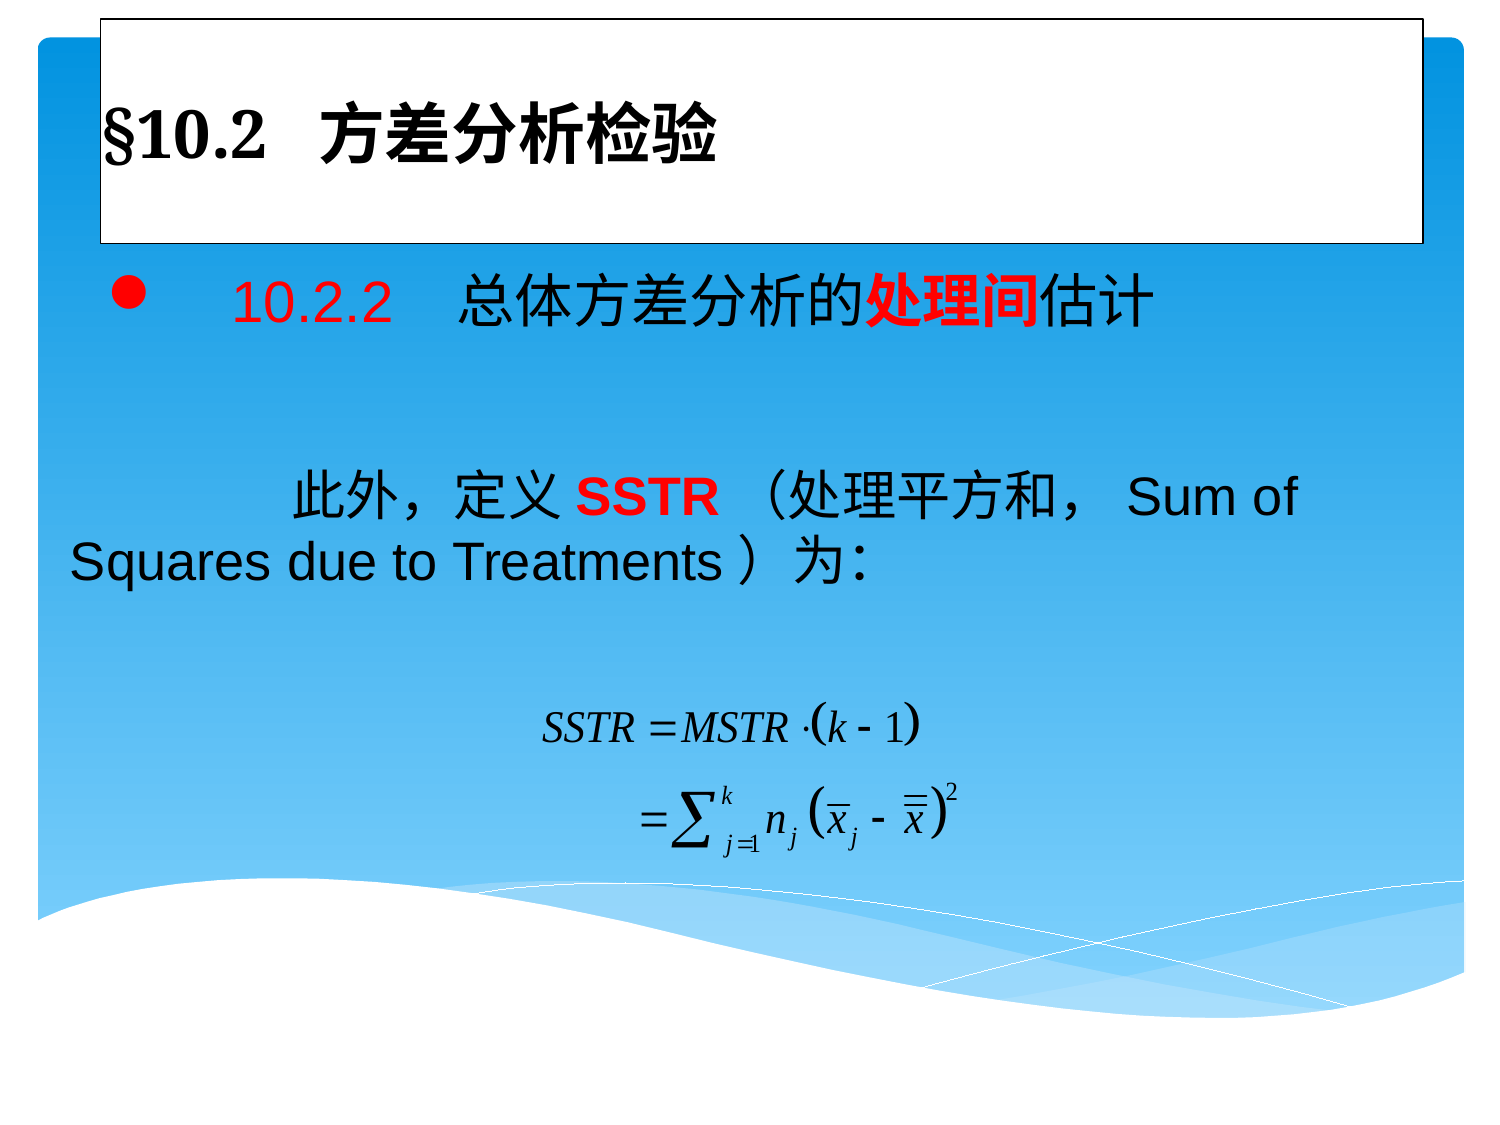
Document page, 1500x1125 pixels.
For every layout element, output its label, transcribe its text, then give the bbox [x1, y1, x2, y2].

title §10.2 方差分析检验 [100, 19, 1424, 244]
text_box 此外，定义SSTR（处理平方和，Sum of Squares due to Treatments）为： [55, 453, 1449, 619]
text_box 10.2.2 总体方差分析的处理间估计 [92, 239, 1368, 342]
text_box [533, 692, 971, 870]
